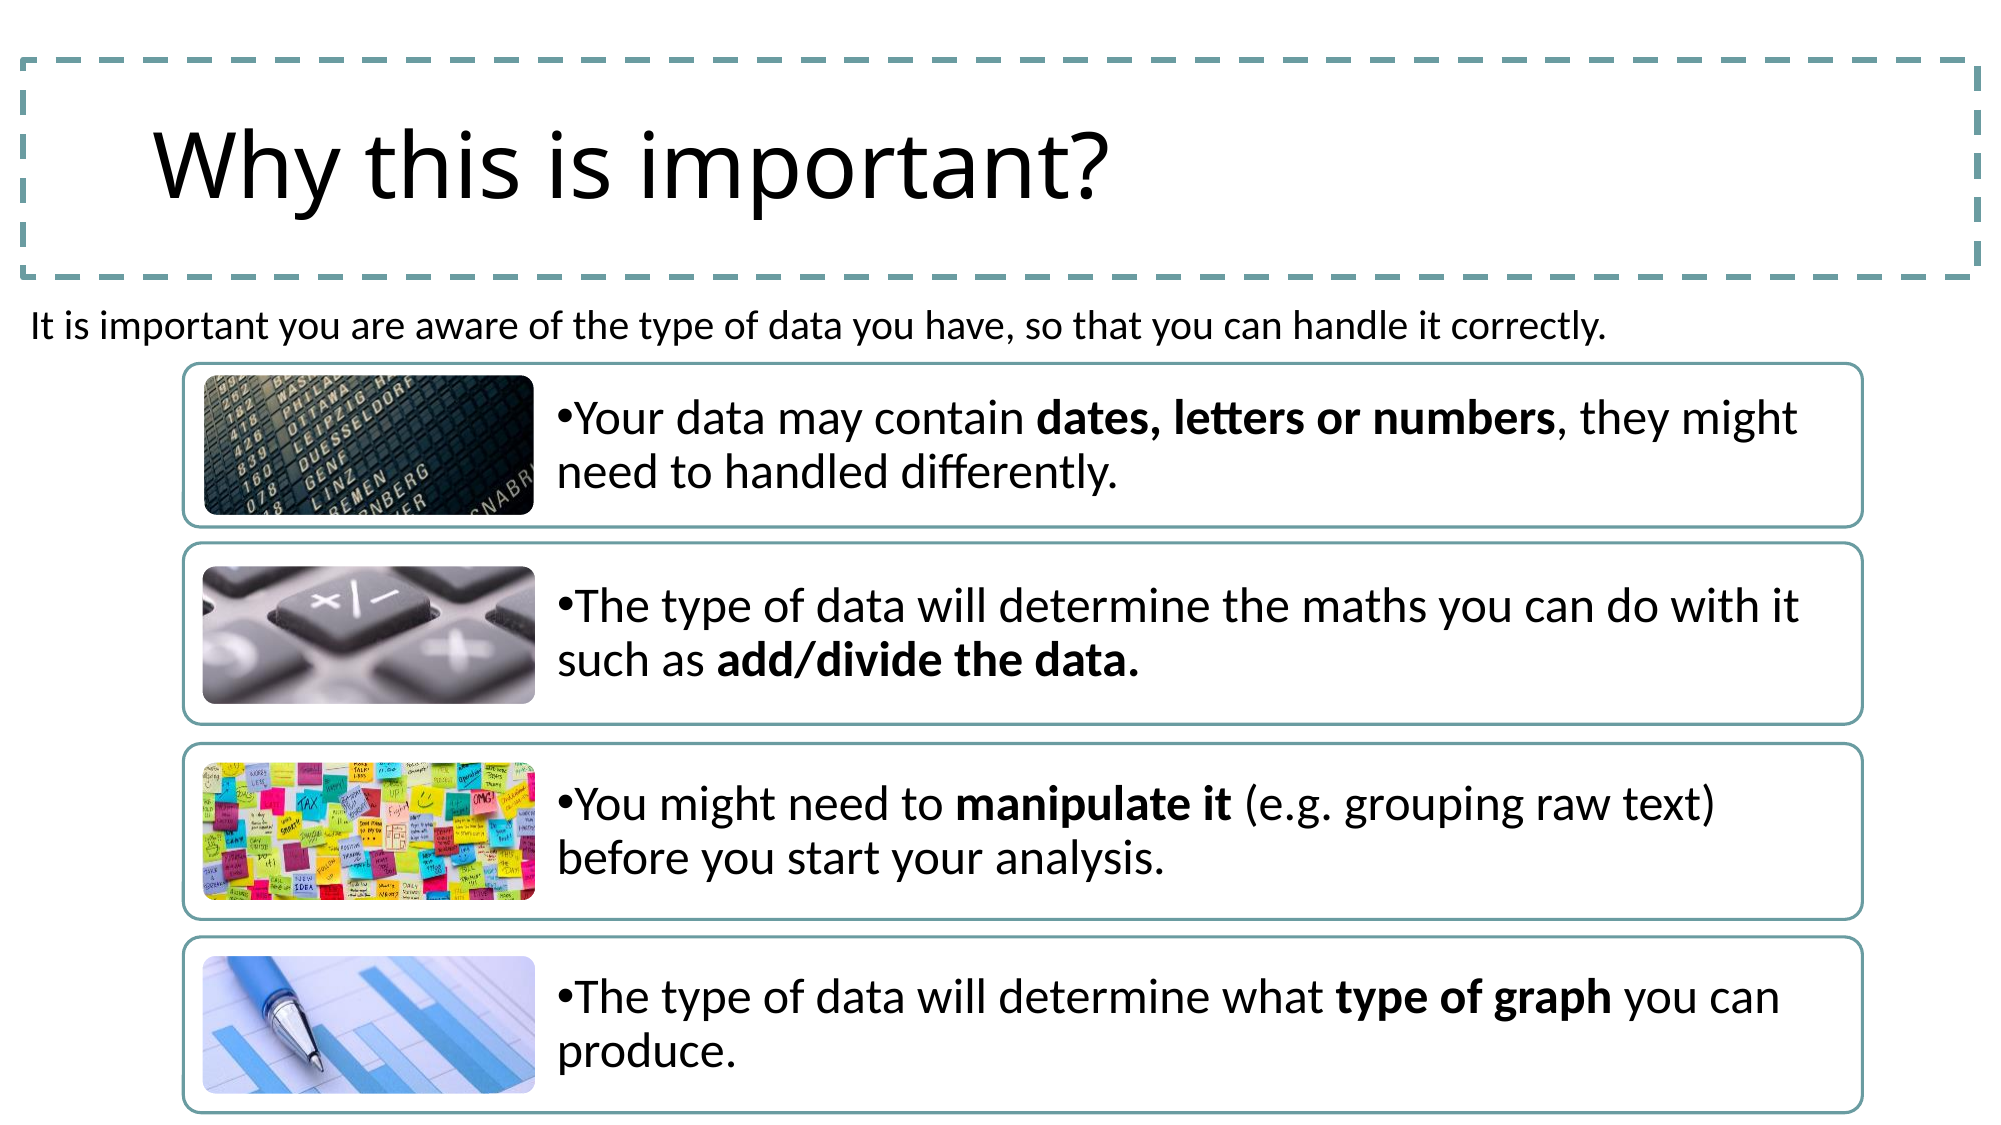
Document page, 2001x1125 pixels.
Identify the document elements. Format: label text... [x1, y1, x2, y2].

title Why this is important? [137, 59, 1863, 278]
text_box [183, 363, 1863, 1113]
text_box It is important you are aware of the type of data you have, so that you can handle it correctly. [15, 290, 1946, 378]
